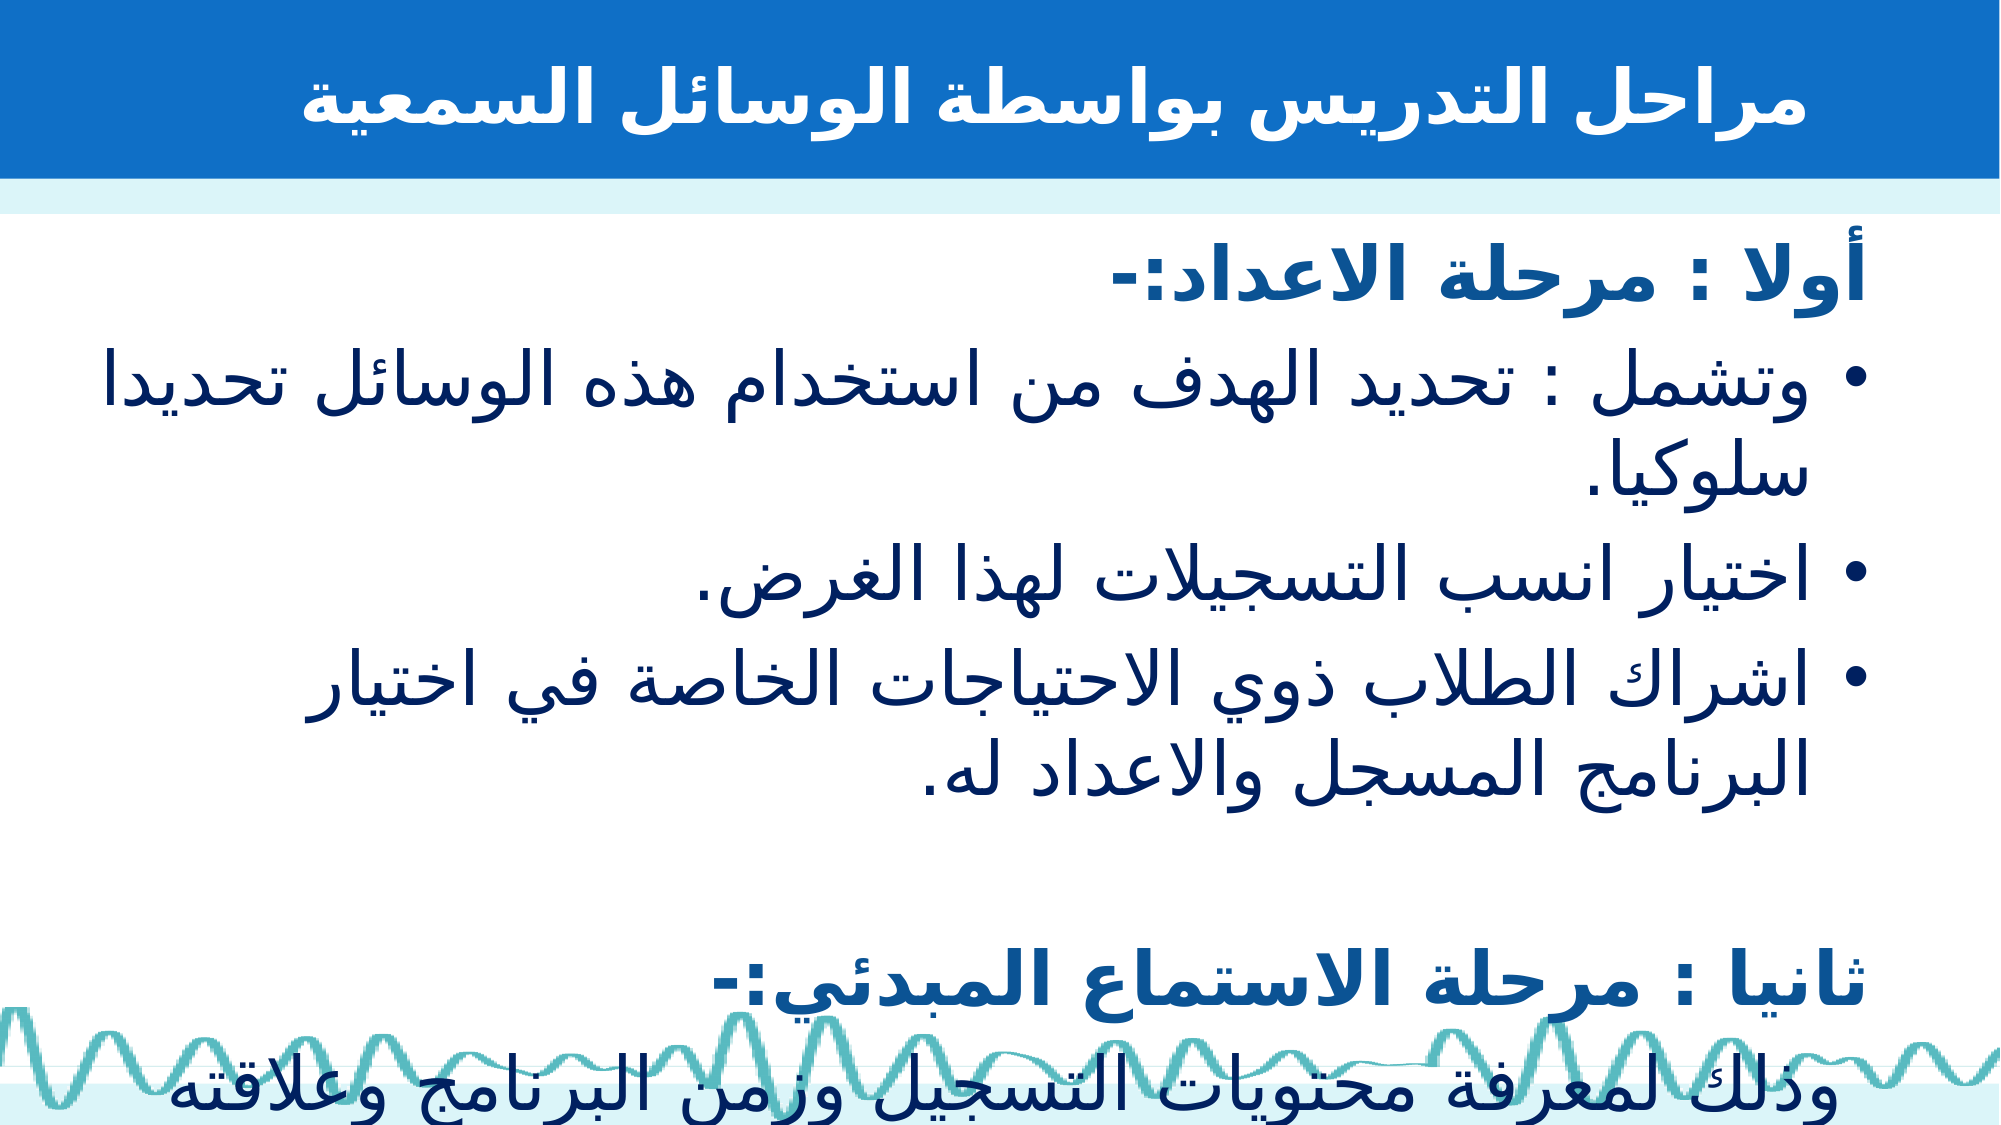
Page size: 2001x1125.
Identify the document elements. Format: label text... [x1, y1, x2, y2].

title مراحل التدريس بواسطة الوسائل السمعية [155, 0, 1956, 188]
list أولا : مرحلة الاعداد:- وتشمل : تحديد الهدف من استخدام هذه الوسائل تحديدا سلوكيا. اختيار انسب التسجيلات لهذا الغرض. اشراك الطلاب ذوي الاحتياجات الخاصة في اختيار البرنامج المسجل والاعداد له. ثانيا : مرحلة الاستماع المبدئي:- وذلك لمعرفة محتويات التسجيل وزمن البرنامج وعلاقته بموضوع الدرس وأهدافه. [43, 218, 1886, 883]
